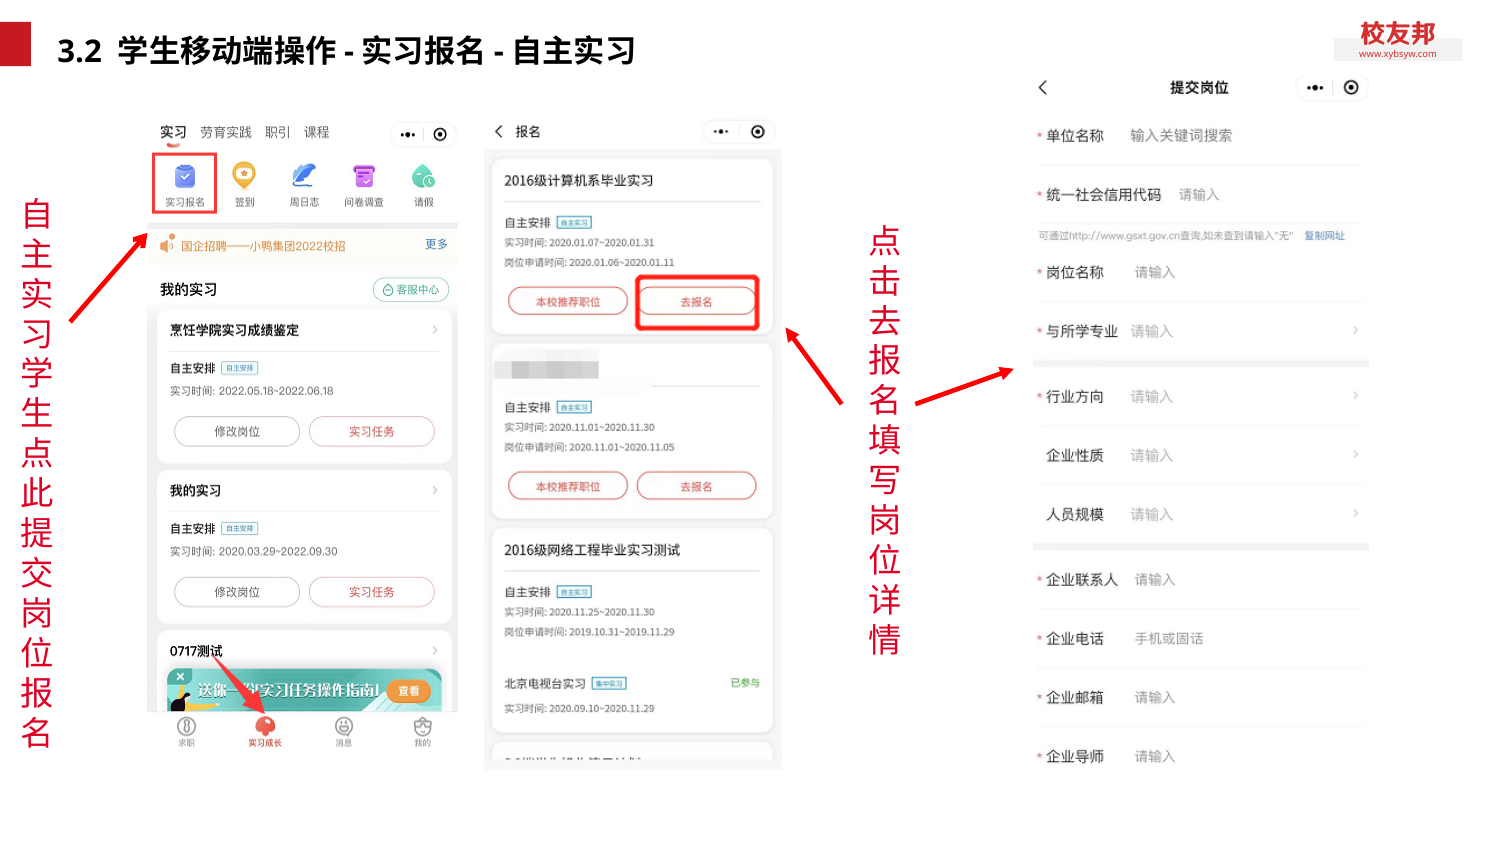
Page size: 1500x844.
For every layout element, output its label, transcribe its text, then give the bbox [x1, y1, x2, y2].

picture [1033, 75, 1369, 770]
title 3.2 学生移动端操作-实习报名-自主实习 [42, 11, 939, 77]
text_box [915, 368, 1014, 405]
picture [1361, 21, 1435, 45]
picture [484, 114, 782, 770]
text_box 自主实习学生点此提交岗位报名 [5, 185, 92, 760]
text_box 点击去报名填写岗位详情 [853, 212, 939, 667]
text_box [70, 232, 148, 322]
picture [147, 118, 458, 762]
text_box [785, 327, 842, 405]
